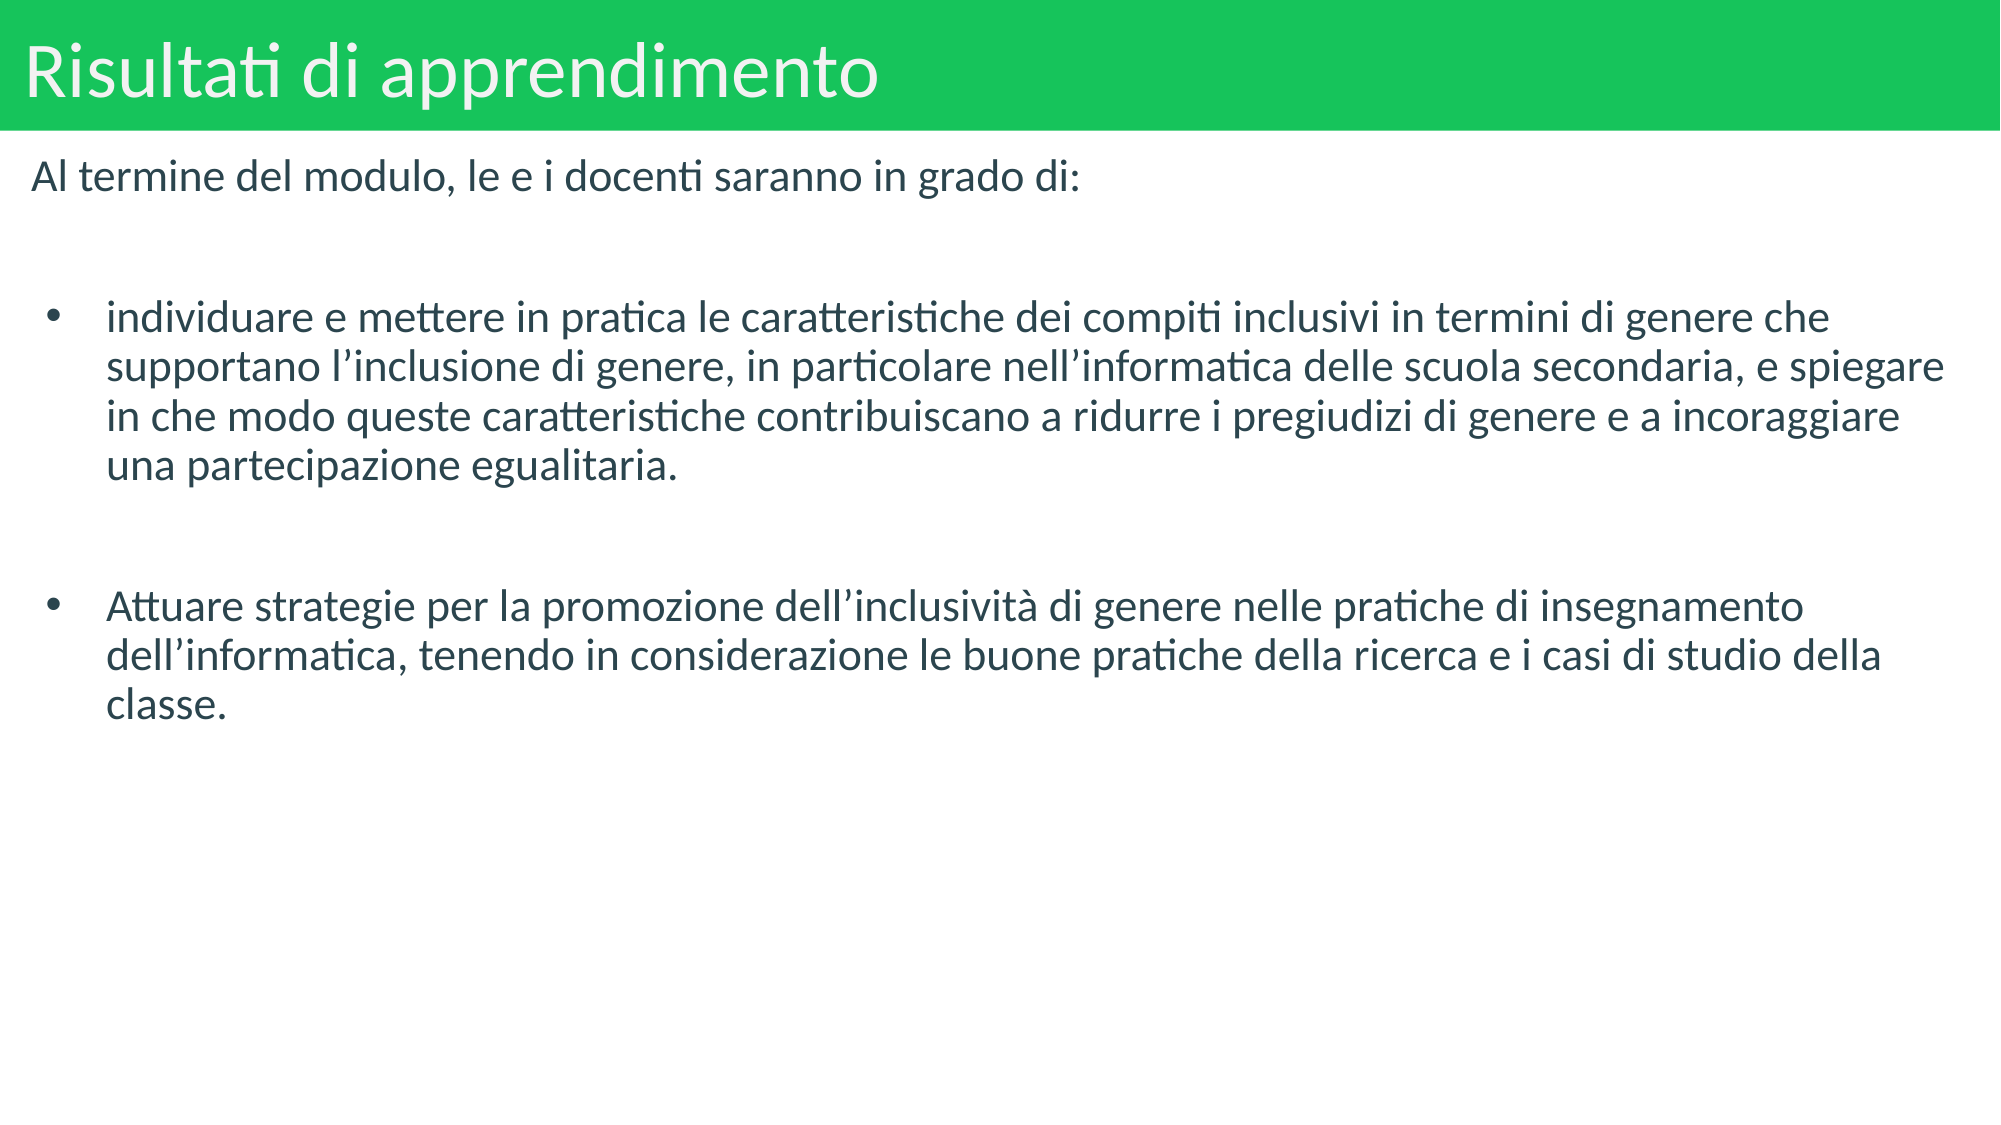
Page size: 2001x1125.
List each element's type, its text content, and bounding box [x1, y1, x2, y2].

title Risultati di apprendimento [16, 13, 1976, 131]
list Al termine del modulo, le e i docenti saranno in grado di: individuare e mettere in pratica le caratteristiche dei compiti inclusivi in termini di genere che supportano l’inclusione di genere, in particolare nell’informatica delle scuola secondaria, e spiegare in che modo queste caratteristiche contribuiscano a ridurre i pregiudizi di genere e a incoraggiare una partecipazione egualitaria. Attuare strategie per la promozione dell’inclusività di genere nelle pratiche di insegnamento dell’informatica, tenendo in considerazione le buone pratiche della ricerca e i casi di studio della classe. [16, 144, 1976, 1108]
